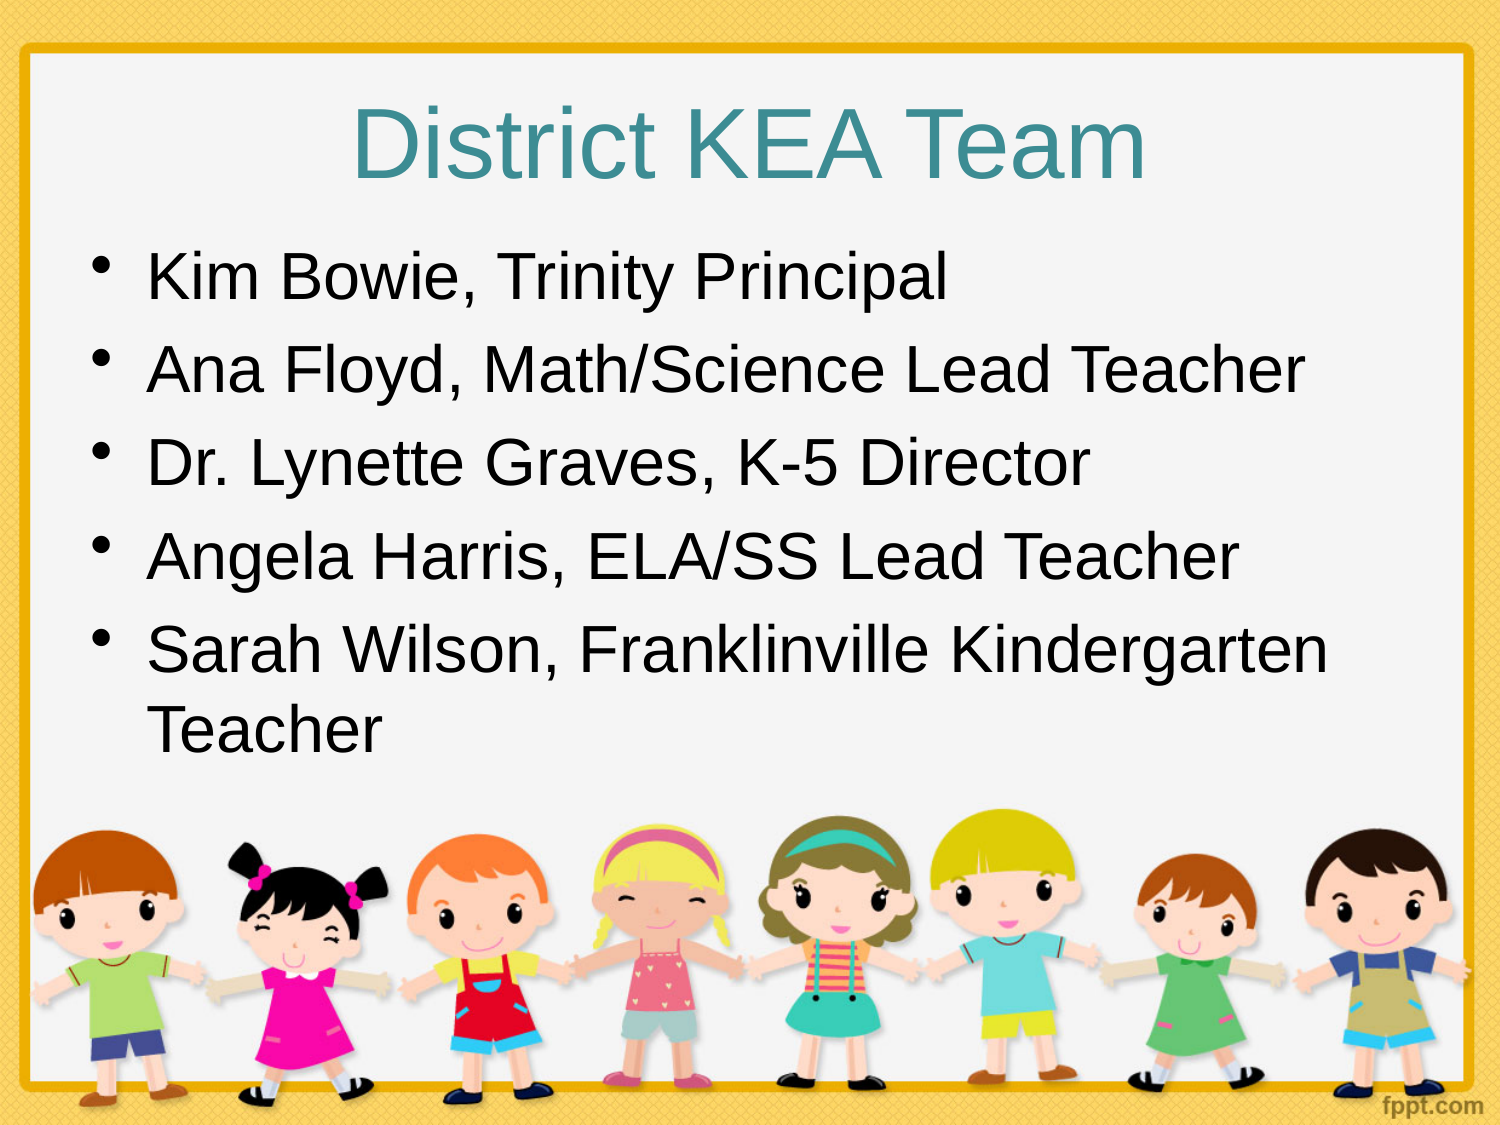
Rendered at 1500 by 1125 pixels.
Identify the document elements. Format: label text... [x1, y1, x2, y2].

picture [0, 0, 1500, 1125]
title District KEA Team [75, 45, 1425, 224]
list Kim Bowie, Trinity Principal Ana Floyd, Math/Science Lead Teacher Dr. Lynette Graves, K-5 Director Angela Harris, ELA/SS Lead Teacher Sarah Wilson, Franklinville Kindergarten Teacher [75, 224, 1425, 1005]
